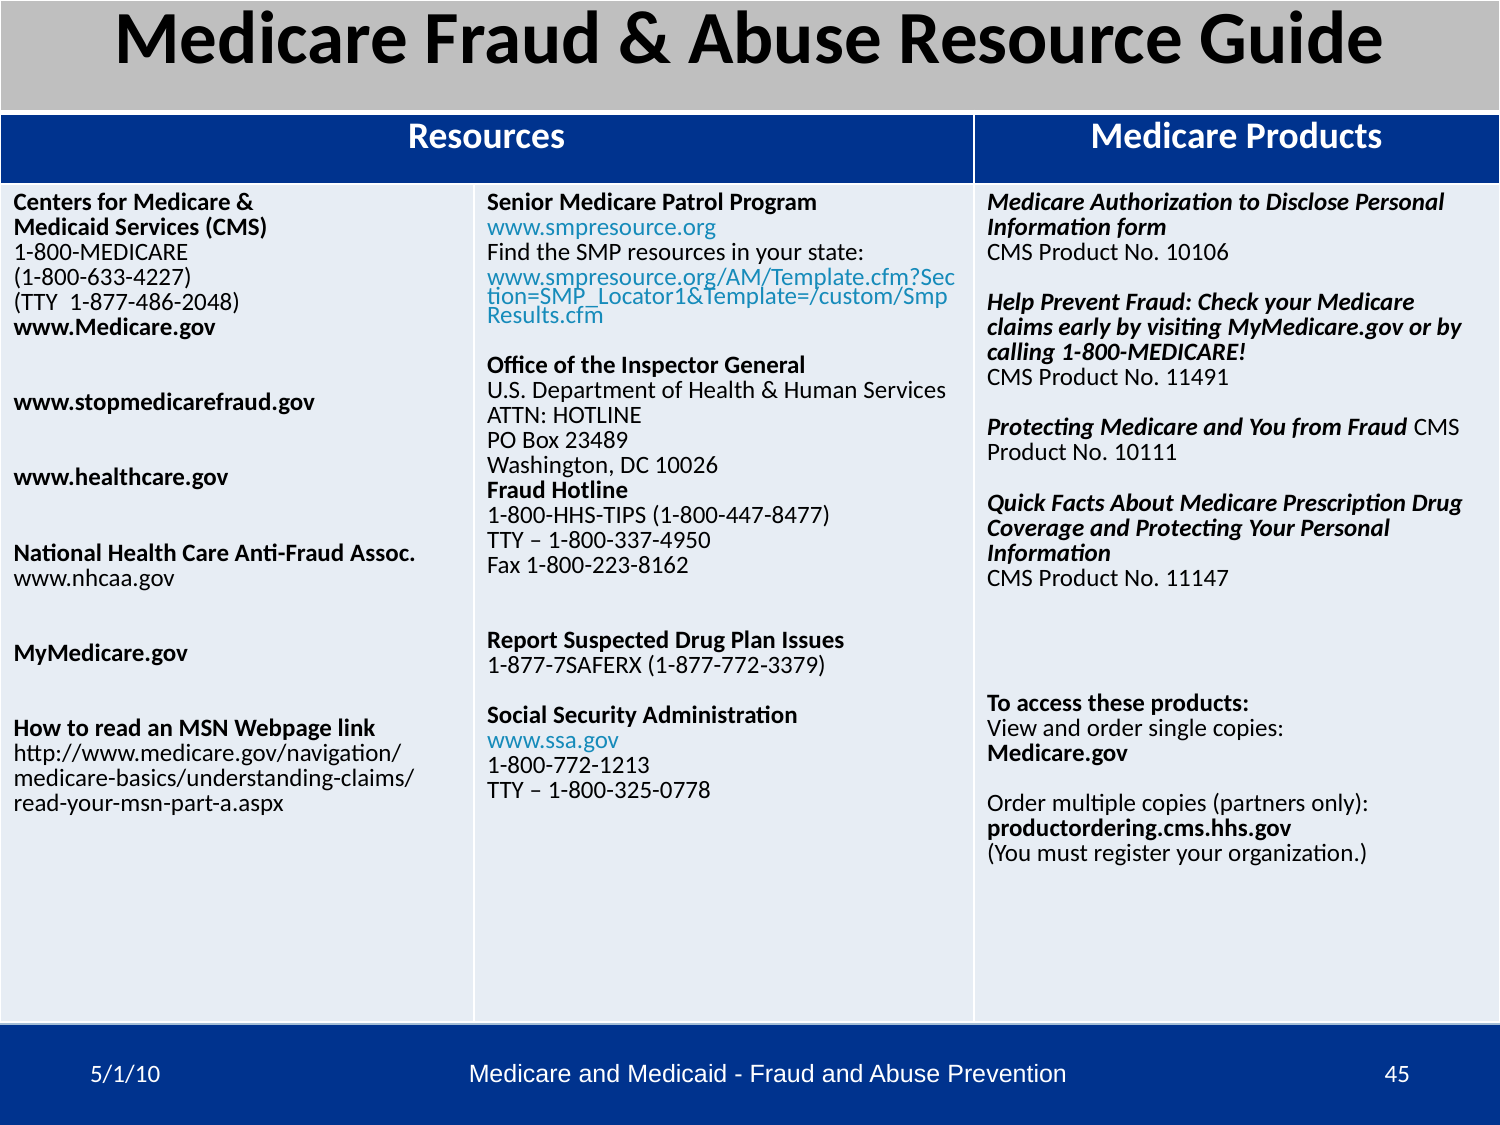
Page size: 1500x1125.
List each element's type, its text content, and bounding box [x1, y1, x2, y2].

table_cell Senior Medicare Patrol Program www.smpresource.org Find the SMP resources in your state: www.smpresource.org/AM/Template.cfm?Section=SMP_Locator1&Template=/custom/SmpResults.cfm Office of the Inspector General U.S. Department of Health & Human Services ATTN: HOTLINE PO Box 23489 Washington, DC 10026 Fraud Hotline 1-800-HHS-TIPS (1-800-447-8477) TTY – 1-800-337-4950 Fax 1-800-223-8162 Report Suspected Drug Plan Issues 1-877-7SAFERX (1-877-772‑3379) Social Security Administration www.ssa.gov 1-800-772-1213 TTY – 1-800-325-0778 [475, 185, 973, 1021]
slide_number 45 [1088, 1042, 1425, 1103]
table_header Medicare Fraud & Abuse Resource Guide [1, 1, 1499, 110]
table_cell Medicare Authorization to Disclose Personal Information form CMS Product No. 10106 Help Prevent Fraud: Check your Medicare claims early by visiting MyMedicare.gov or by calling 1-800-MEDICARE! CMS Product No. 11491 Protecting Medicare and You from Fraud CMS Product No. 10111 Quick Facts About Medicare Prescription Drug Coverage and Protecting Your Personal Information CMS Product No. 11147 To access these products: View and order single copies: Medicare.gov Order multiple copies (partners only): productordering.cms.hhs.gov (You must register your organization.) [975, 185, 1499, 1021]
table_cell Resources [1, 115, 973, 183]
table_cell Medicare Products [975, 115, 1499, 183]
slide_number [75, 1042, 425, 1103]
footer Medicare and Medicaid - Fraud and Abuse Prevention [450, 1042, 1088, 1103]
table_cell Centers for Medicare & Medicaid Services (CMS) 1-800-MEDICARE (1-800-633-4227) (TTY 1-877-486-2048) www.Medicare.gov www.stopmedicarefraud.gov www.healthcare.gov National Health Care Anti-Fraud Assoc. www.nhcaa.gov MyMedicare.gov How to read an MSN Webpage link http://www.medicare.gov/navigation/medicare-basics/understanding-claims/read-your-msn-part-a.aspx [1, 185, 473, 1021]
